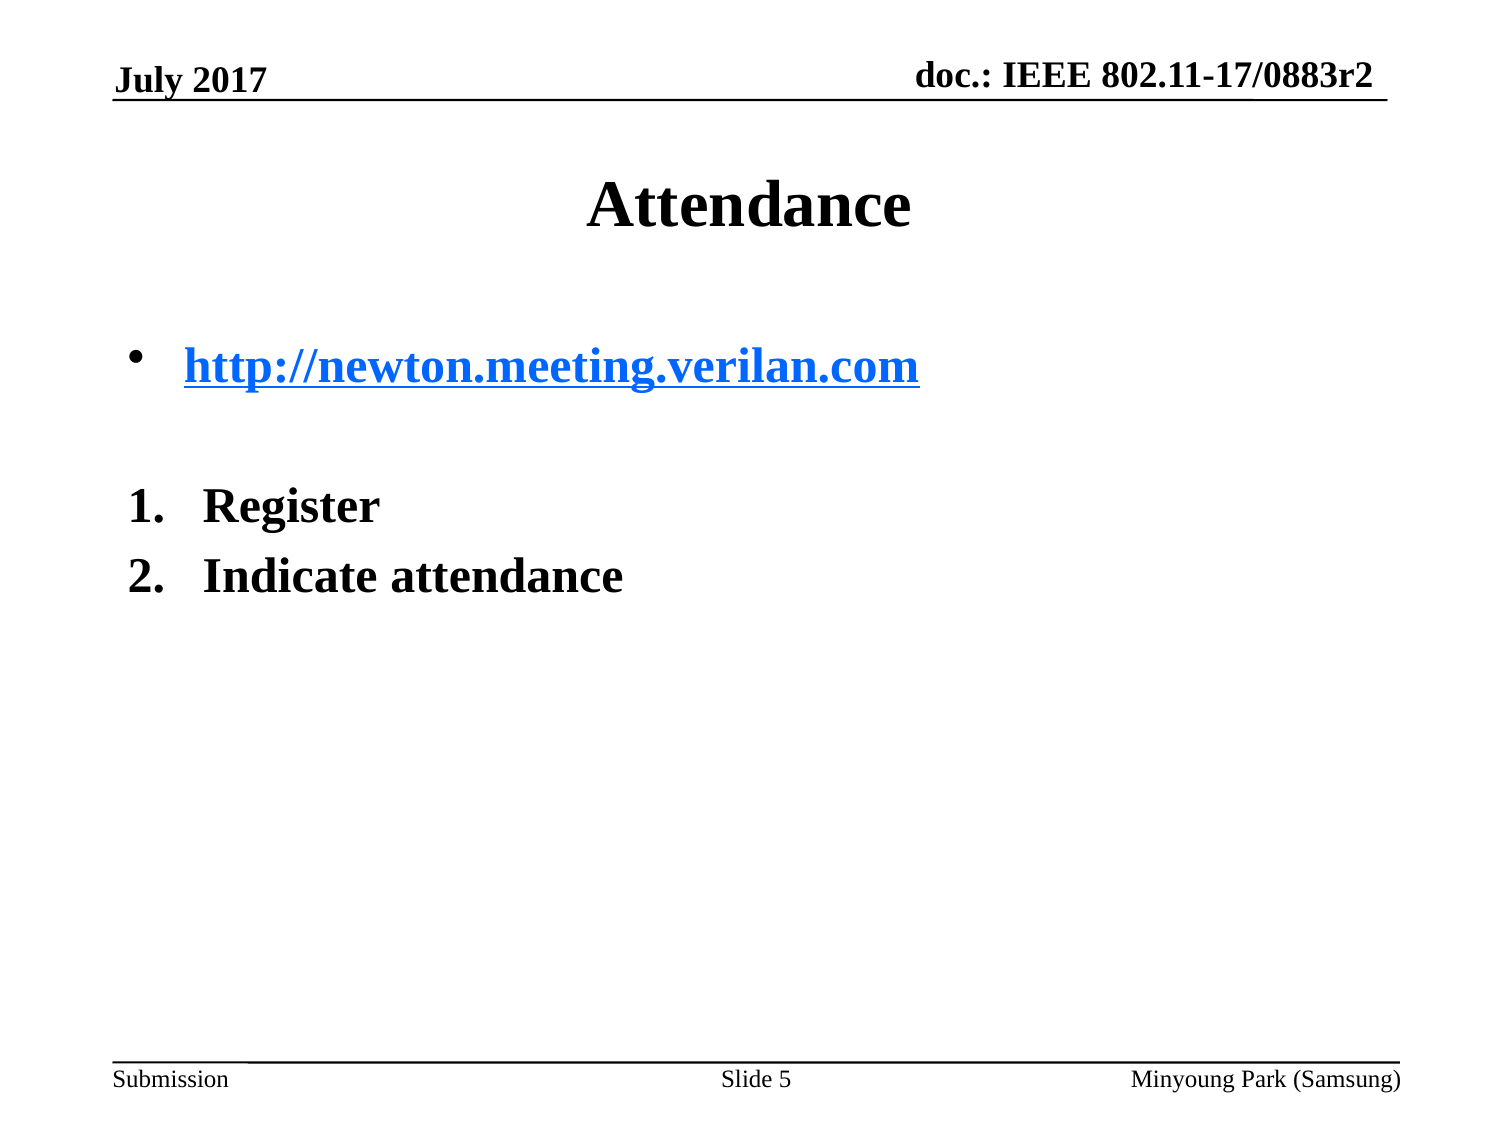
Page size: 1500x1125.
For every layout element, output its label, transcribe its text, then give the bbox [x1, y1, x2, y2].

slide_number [114, 54, 374, 101]
list http://newton.meeting.verilan.com Register Indicate attendance [112, 324, 1388, 1000]
title Attendance [112, 112, 1388, 288]
footer Minyoung Park (Samsung) [949, 1061, 1402, 1093]
slide_number Slide 5 [712, 1061, 800, 1093]
